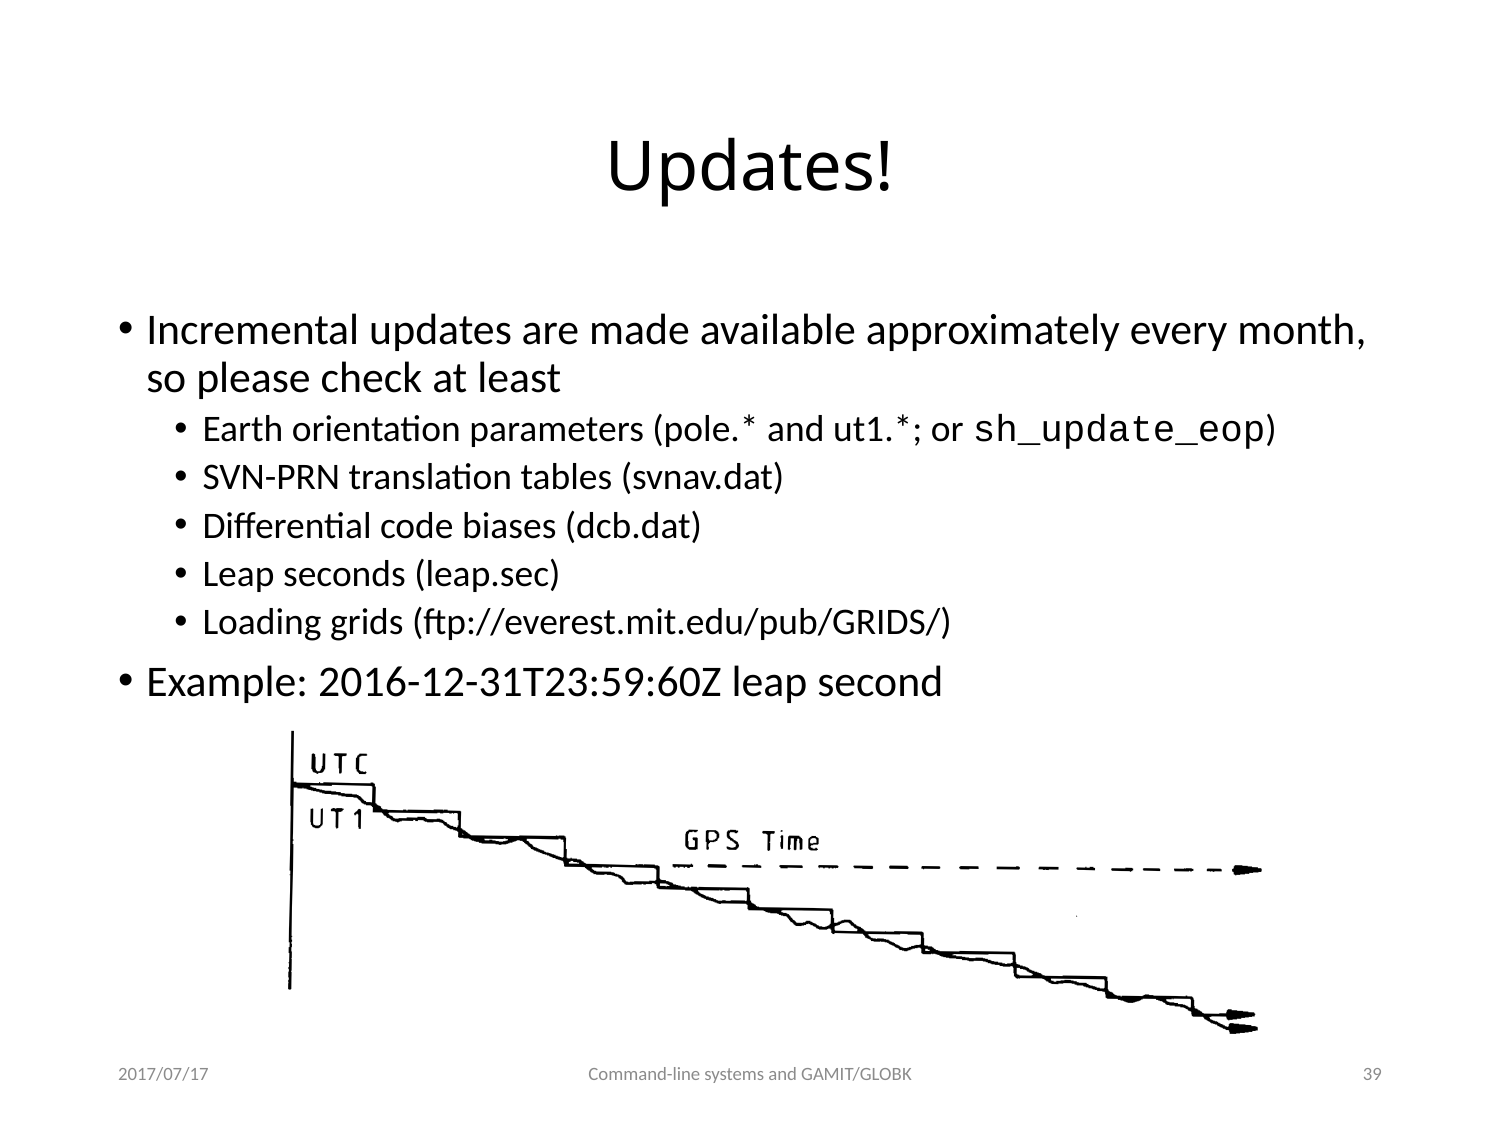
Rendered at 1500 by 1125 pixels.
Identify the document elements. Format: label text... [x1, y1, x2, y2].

slide_number 38 [1059, 1042, 1397, 1103]
list Incremental updates are made available approximately every month, so please check at least Earth orientation parameters (pole.* and ut1.*; or sh_update_eop) SVN-PRN translation tables (svnav.dat) Differential code biases (dcb.dat) Leap seconds (leap.sec) Loading grids (ftp://everest.mit.edu/pub/GRIDS/) Example: 2016-12-31T23:59:60Z leap second [103, 299, 1397, 1014]
title Updates! [103, 59, 1397, 278]
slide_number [103, 1042, 441, 1103]
picture [231, 730, 1285, 1063]
footer Command-line systems and GAMIT/GLOBK [496, 1054, 1004, 1103]
